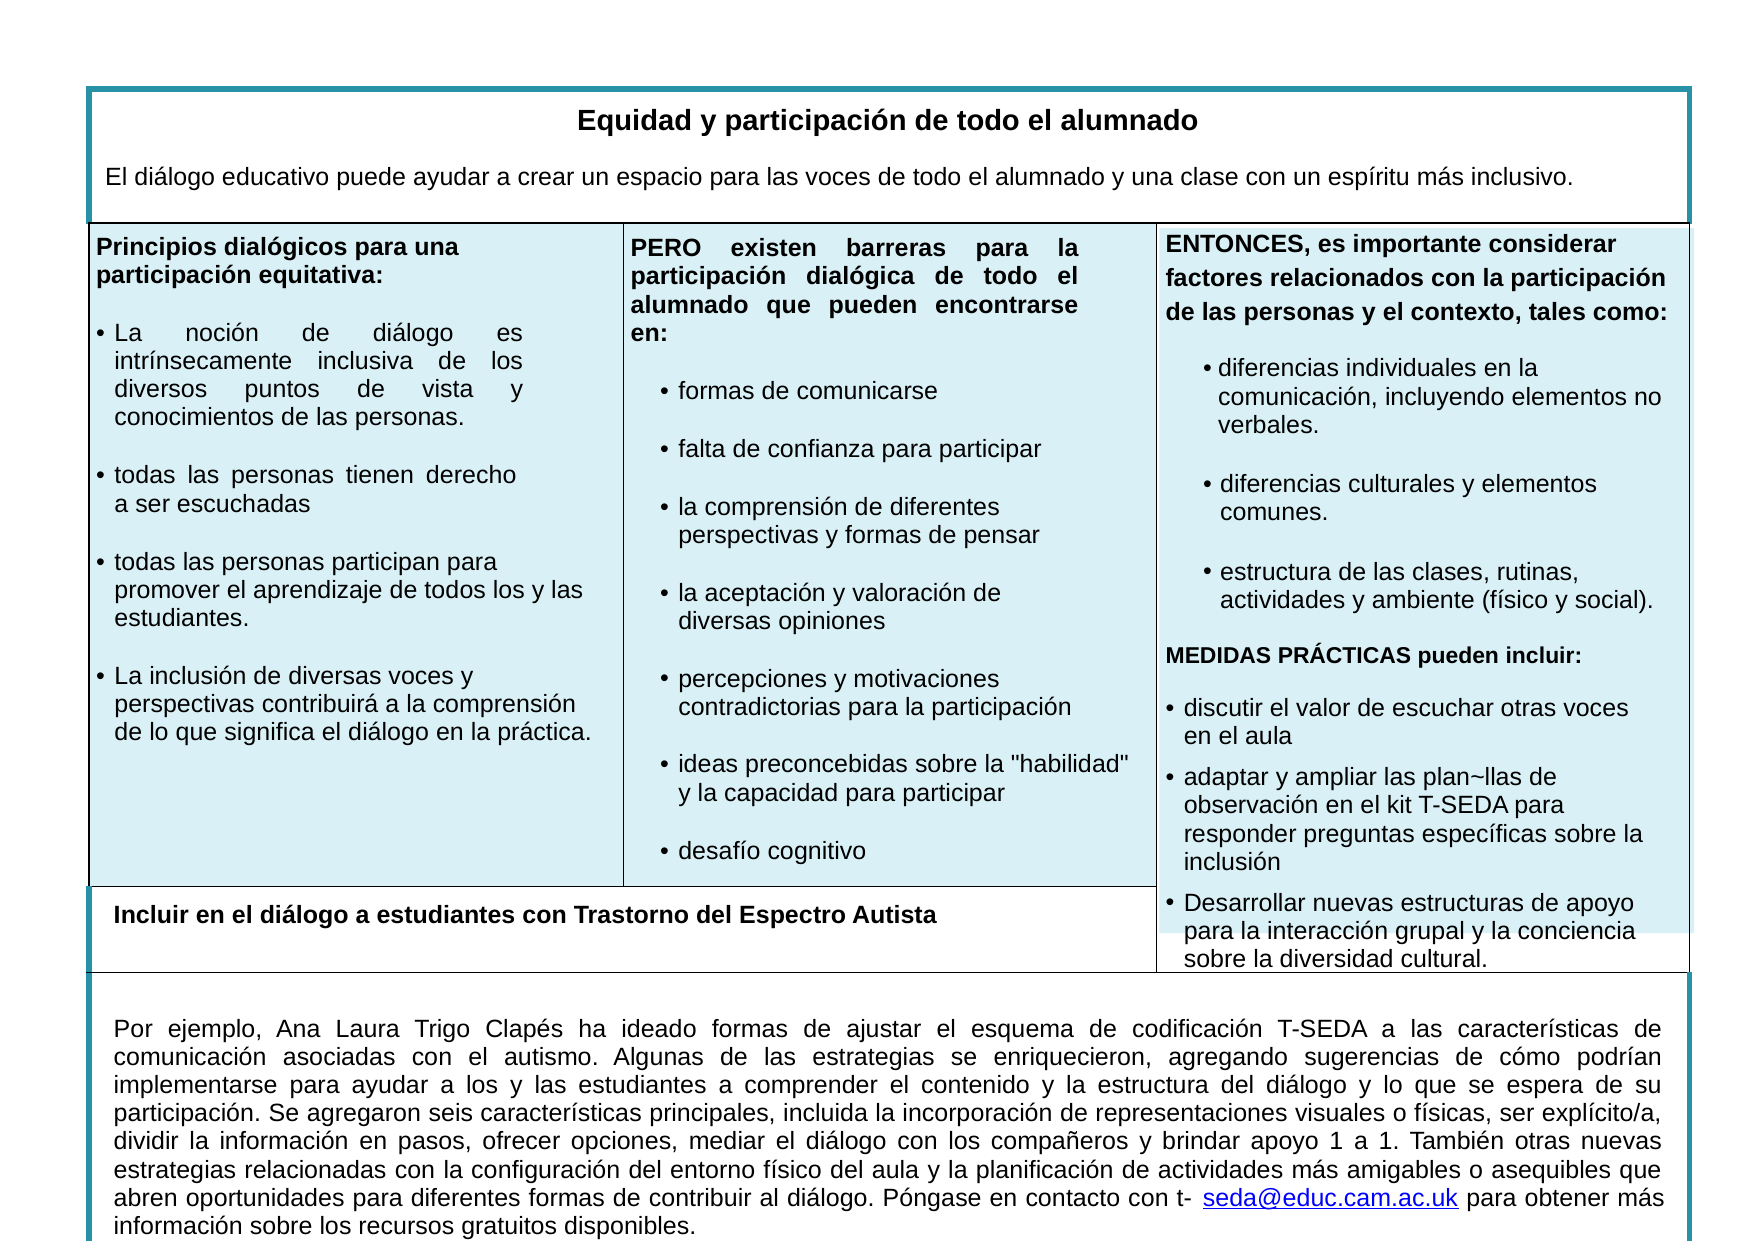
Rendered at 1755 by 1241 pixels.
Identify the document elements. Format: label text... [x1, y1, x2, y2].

table_cell Por ejemplo, Ana Laura Trigo Clapés ha ideado formas de ajustar el esquema de codificación T-SEDA a las características de comunicación asociadas con el autismo. Algunas de las estrategias se enriquecieron, agregando sugerencias de cómo podrían implementarse para ayudar a los y las estudiantes a comprender el contenido y la estructura del diálogo y lo que se espera de su participación. Se agregaron seis características principales, incluida la incorporación de representaciones visuales o físicas, ser explícito/a, dividir la información en pasos, ofrecer opciones, mediar el diálogo con los compañeros y brindar apoyo 1 a 1. También otras nuevas estrategias relacionadas con la configuración del entorno físico del aula y la planificación de actividades más amigables o asequibles que abren oportunidades para diferentes formas de contribuir al diálogo. Póngase en contacto con t- seda@educ.cam.ac.uk para obtener más información sobre los recursos gratuitos disponibles. [92, 1216, 1687, 1241]
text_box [89, 88, 1695, 1207]
